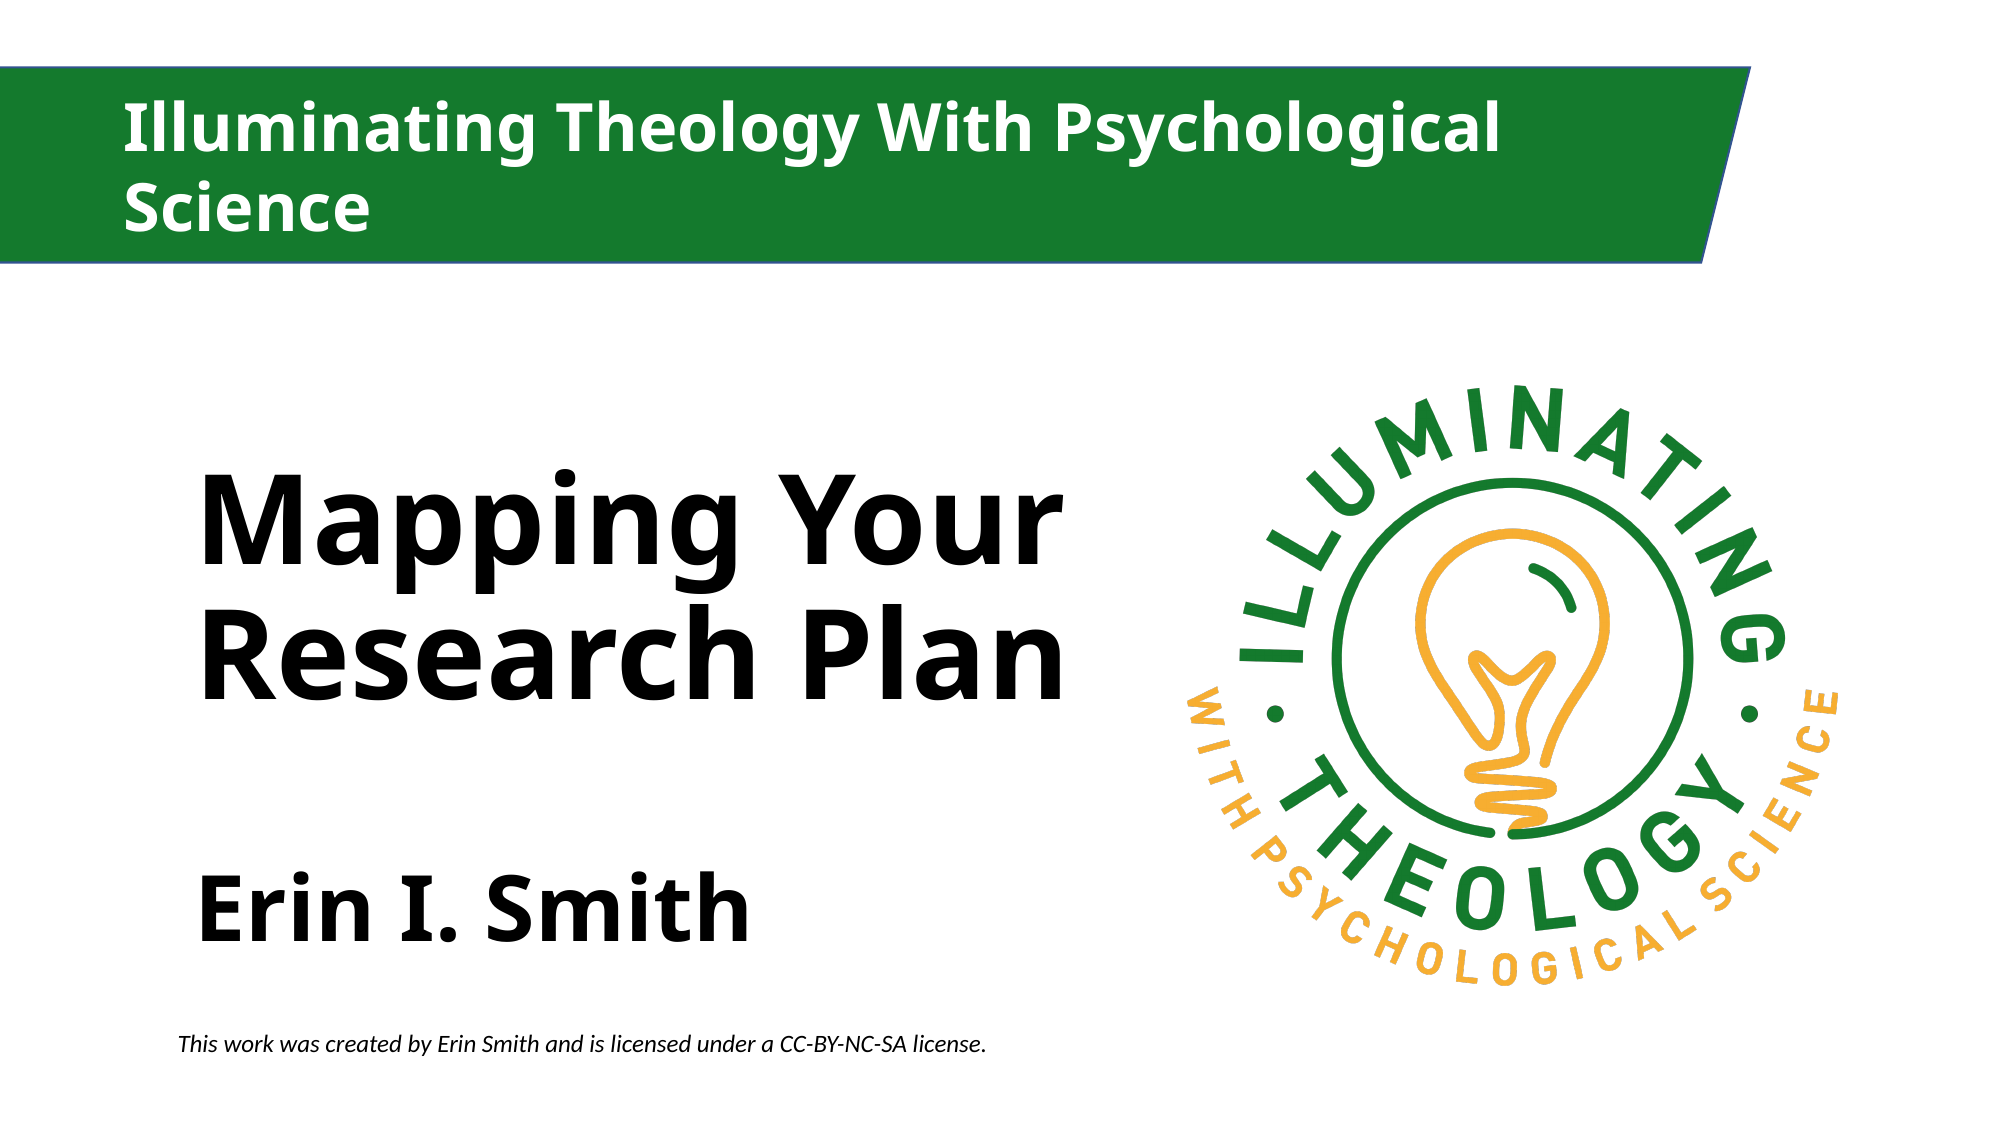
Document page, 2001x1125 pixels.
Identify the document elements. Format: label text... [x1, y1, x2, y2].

text_box This work was created by Erin Smith and is licensed under a CC-BY-NC-SA license. [162, 1020, 1154, 1066]
text_box Illuminating Theology With Psychological Science [0, 66, 1752, 264]
text_box [179, 681, 1000, 832]
title Mapping Your Research Plan Erin I. Smith [179, 264, 1154, 969]
picture [1187, 385, 1838, 986]
